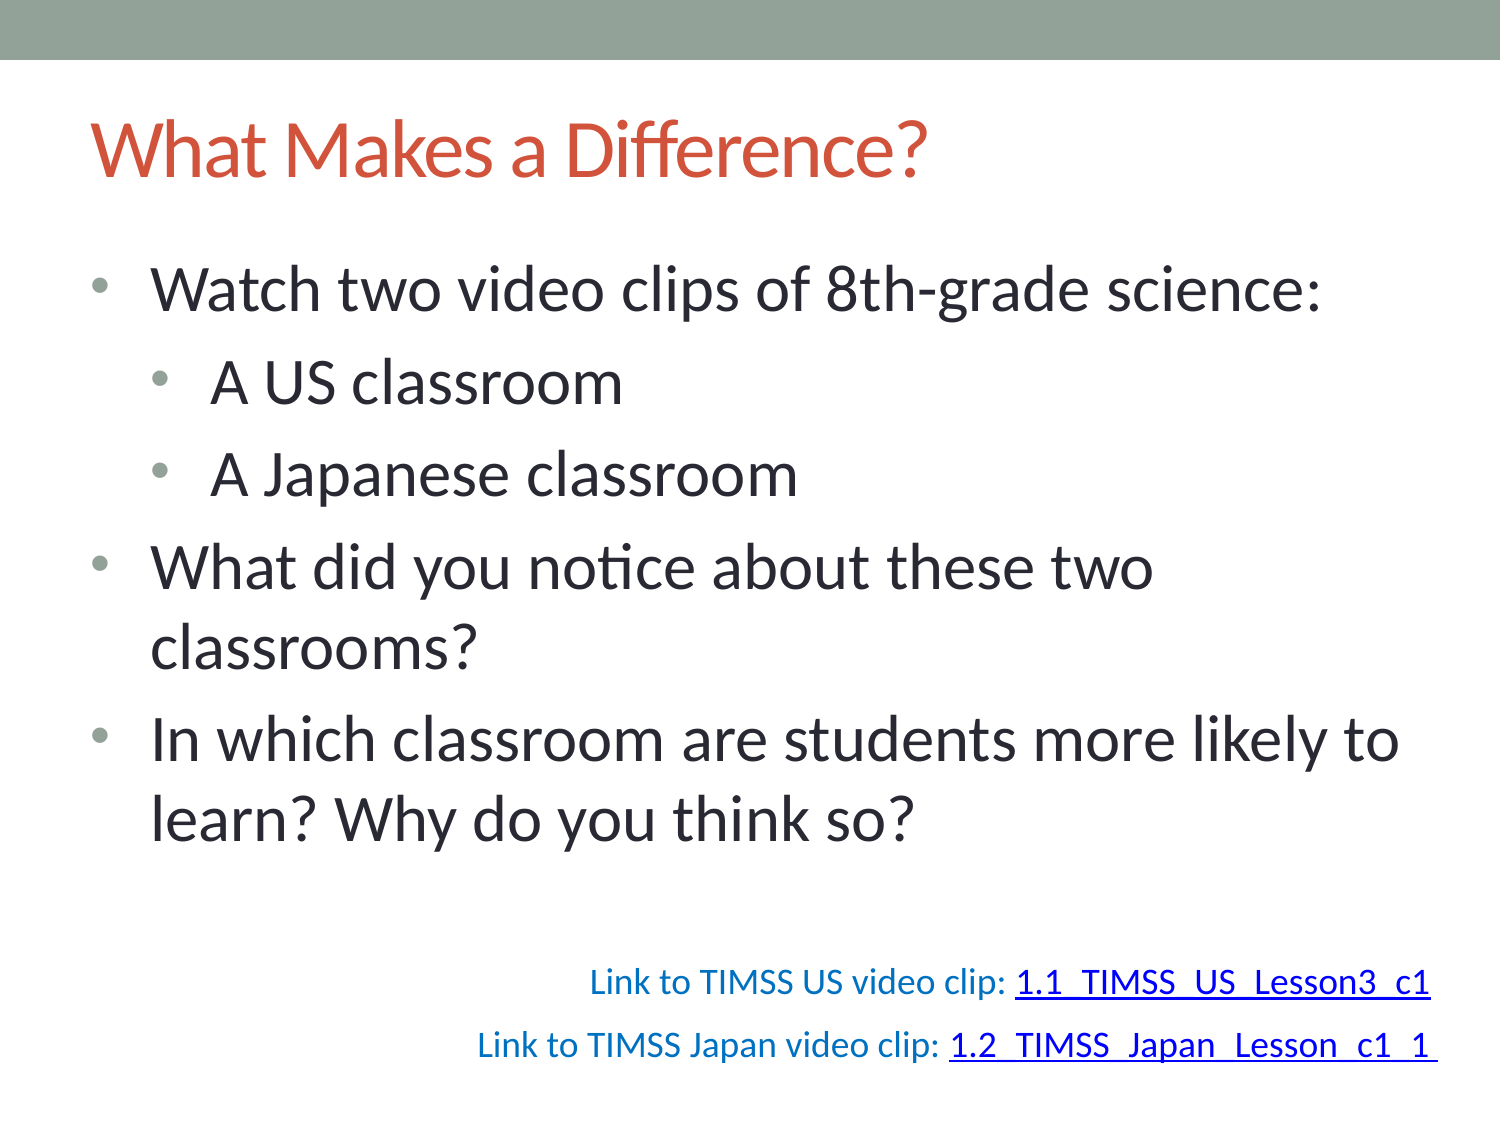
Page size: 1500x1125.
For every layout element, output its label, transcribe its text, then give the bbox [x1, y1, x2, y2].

text_box Link to TIMSS Japan video clip: 1.2_TIMSS_Japan_Lesson_c1_1 [462, 1012, 1475, 1073]
list Watch two video clips of 8th-grade science: A US classroom A Japanese classroom What did you notice about these two classrooms? In which classroom are students more likely to learn? Why do you think so? [75, 237, 1425, 1063]
text_box Link to TIMSS US video clip: 1.1_TIMSS_US_Lesson3_c1 [574, 949, 1475, 1010]
title What Makes a Difference? [75, 62, 1425, 225]
